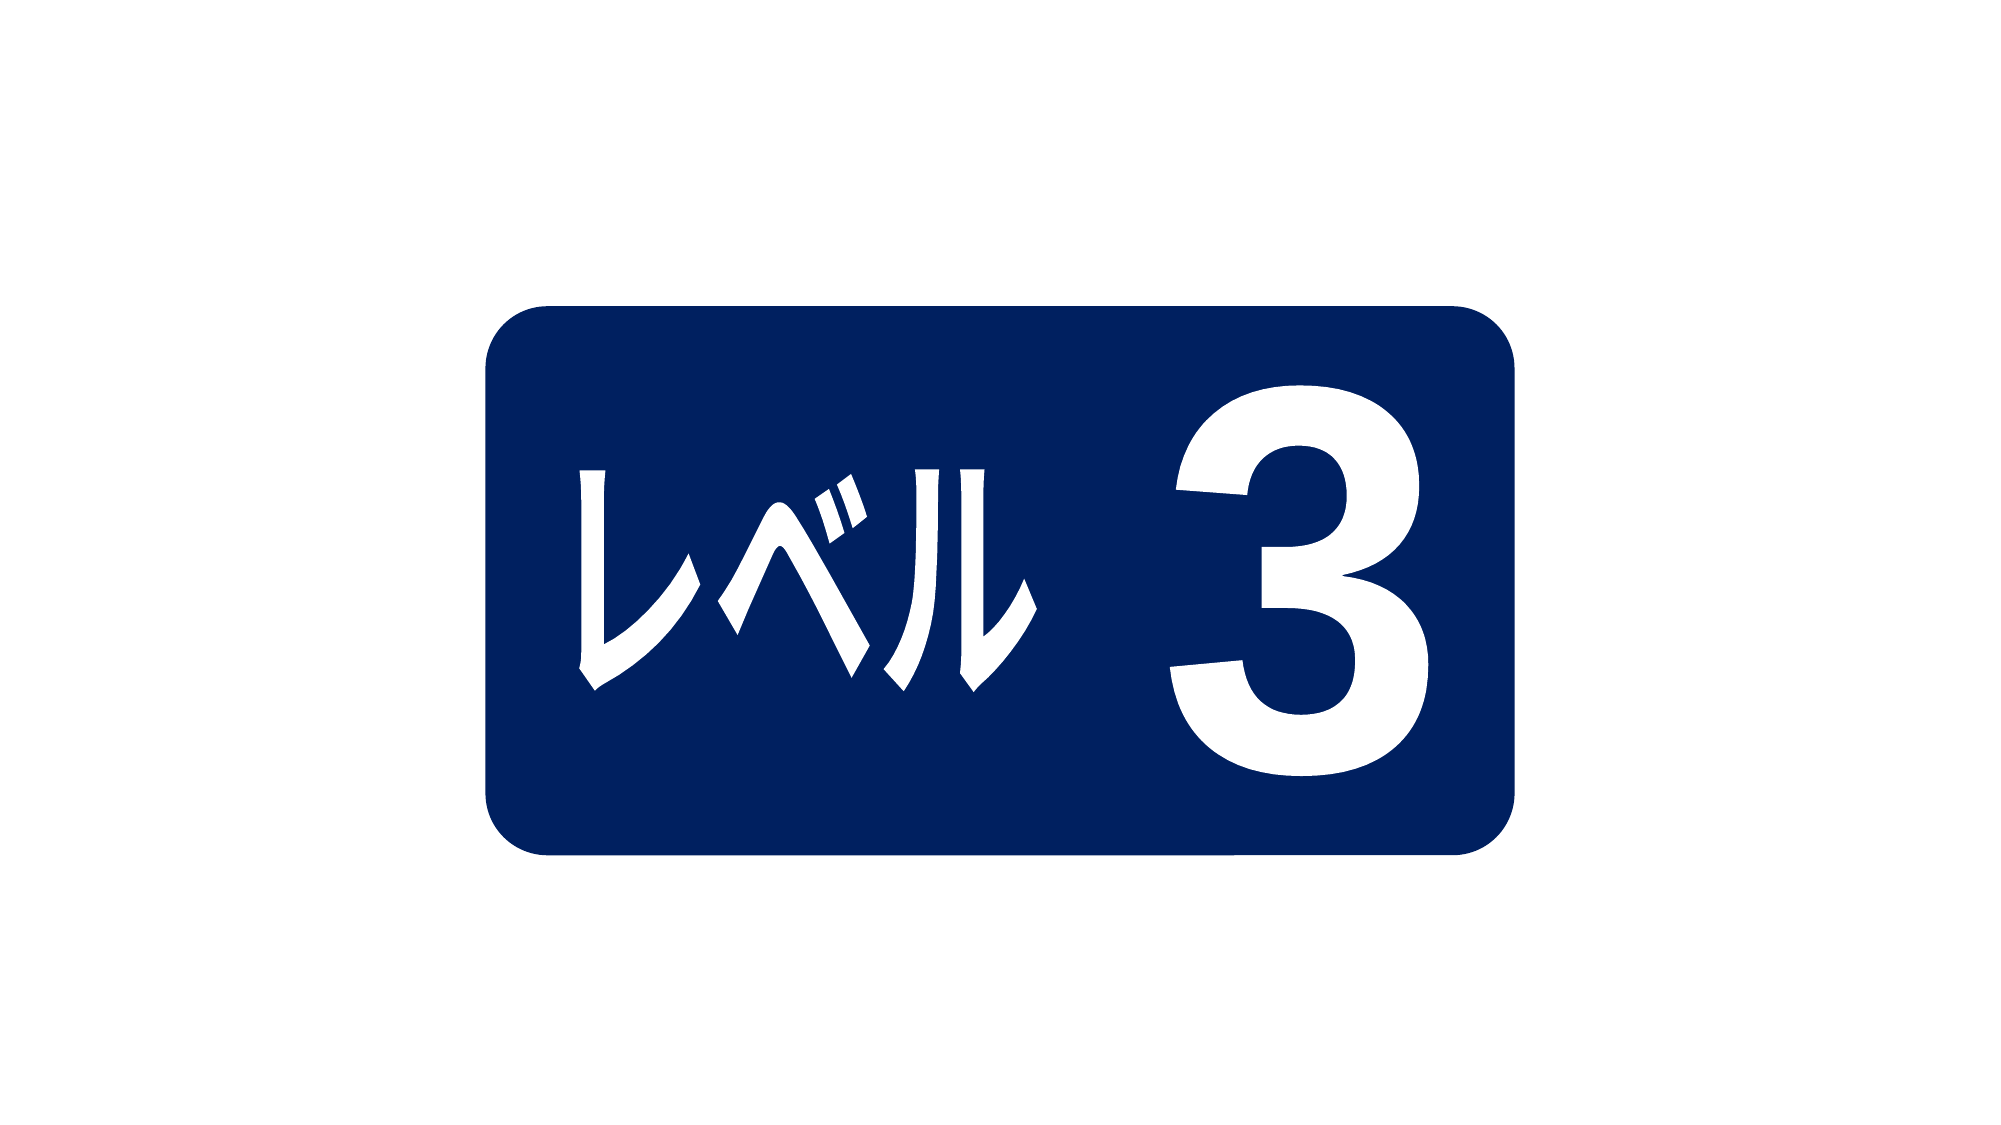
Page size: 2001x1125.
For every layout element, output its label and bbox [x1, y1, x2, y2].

text_box [485, 305, 1515, 856]
